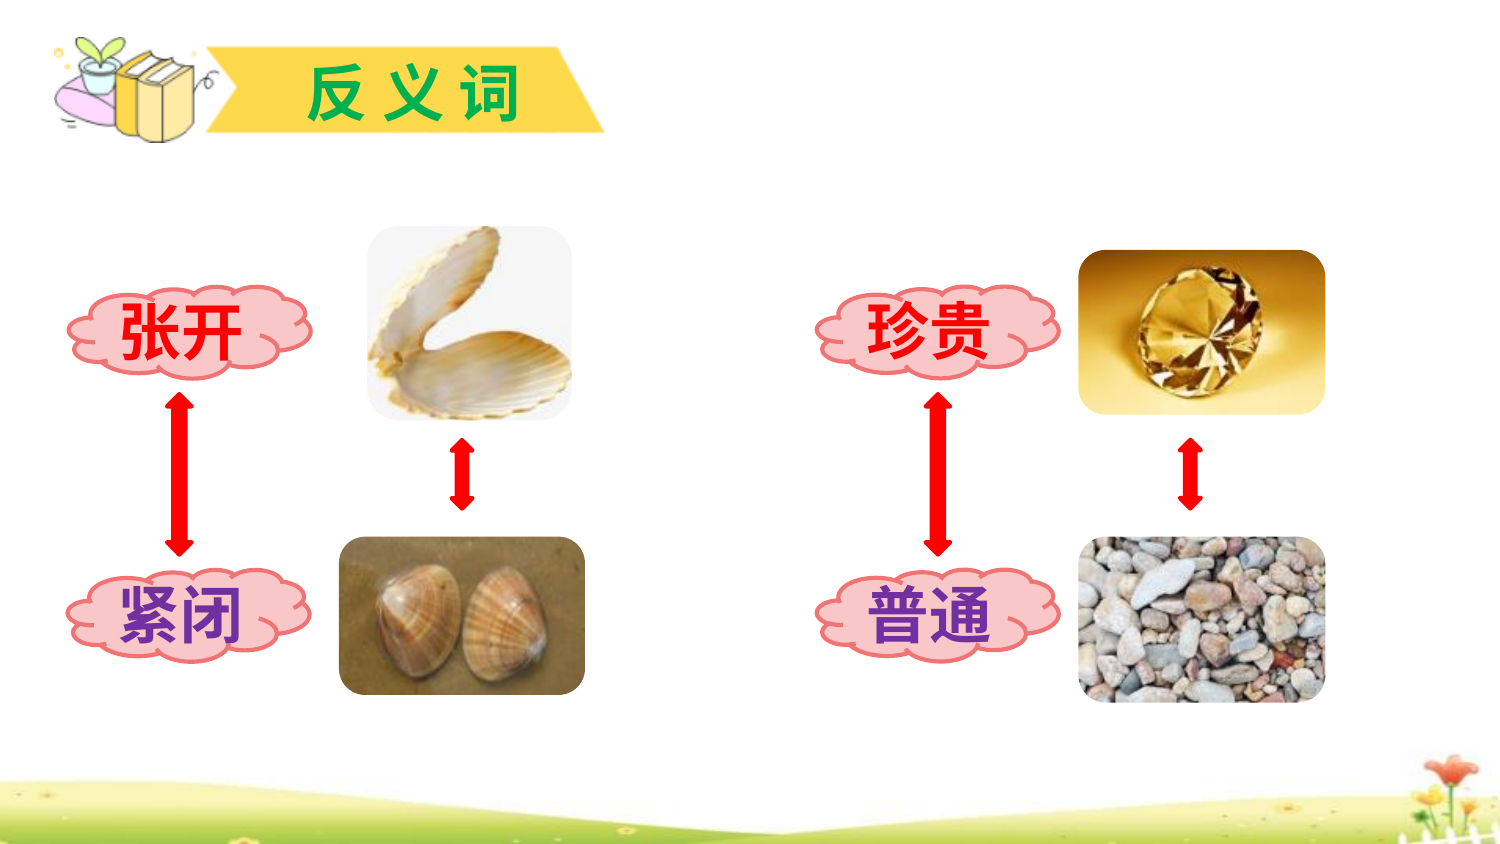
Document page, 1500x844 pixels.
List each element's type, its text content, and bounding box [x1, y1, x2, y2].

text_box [54, 36, 610, 143]
text_box 紧闭 [65, 567, 312, 664]
text_box 珍贵 [814, 284, 1061, 381]
text_box 普通 [814, 567, 1061, 664]
text_box [1177, 437, 1203, 511]
text_box 张开 [66, 284, 313, 381]
text_box [449, 437, 475, 511]
text_box [923, 392, 953, 557]
picture [0, 0, 1500, 844]
text_box [165, 392, 194, 557]
